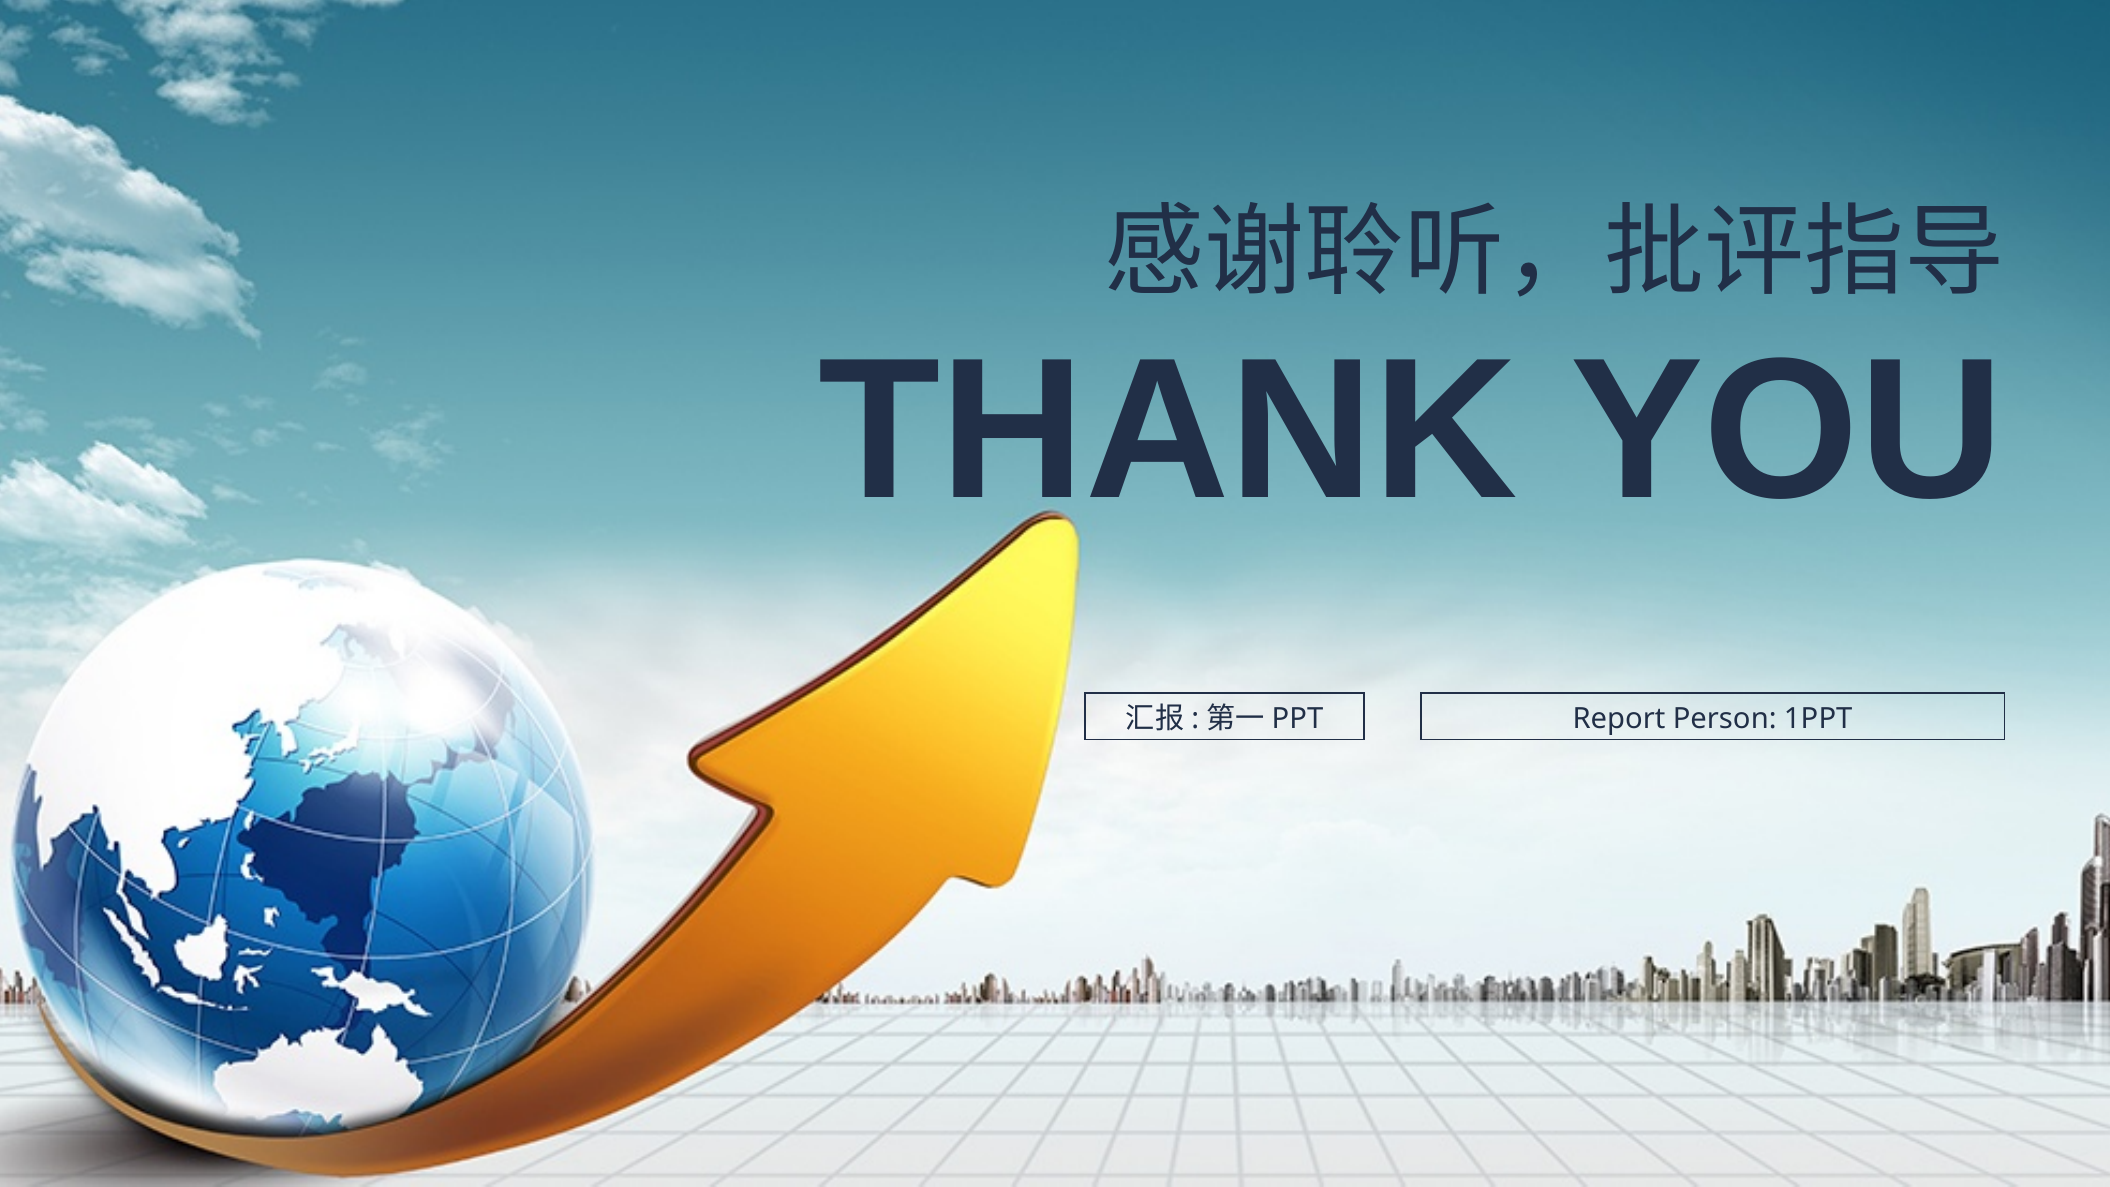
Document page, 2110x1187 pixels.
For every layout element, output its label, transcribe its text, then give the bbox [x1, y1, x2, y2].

text_box Report Person: 1PPT [1420, 693, 2005, 740]
text_box [0, 0, 2110, 1187]
text_box 感谢聆听，批评指导 [1084, 186, 2005, 297]
text_box 汇报:第一PPT [1084, 693, 1365, 740]
text_box Thank you [810, 297, 2005, 538]
